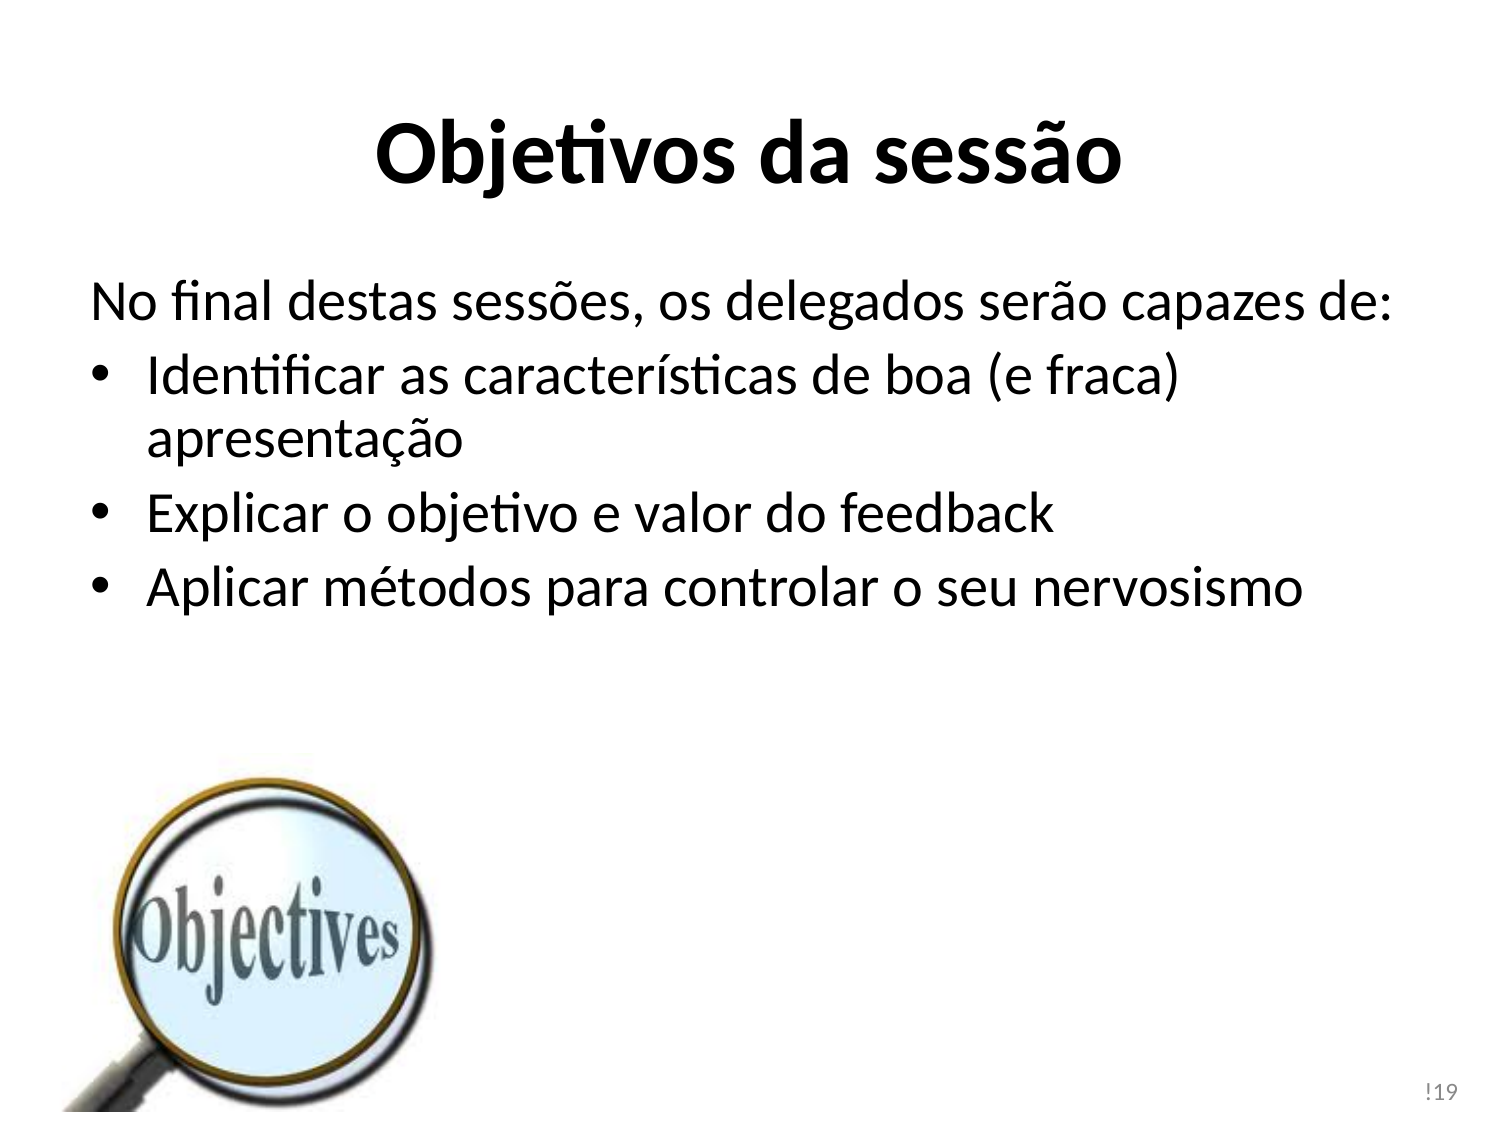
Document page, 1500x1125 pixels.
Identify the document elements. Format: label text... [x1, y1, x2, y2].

title Objetivos da sessão [74, 61, 1426, 233]
text_box !19 [1122, 1067, 1473, 1125]
list No final destas sessões, os delegados serão capazes de: Identificar as características de boa (e fraca) apresentação Explicar o objetivo e valor do feedback Aplicar métodos para controlar o seu nervosismo [74, 262, 1426, 1006]
picture [0, 753, 539, 1112]
